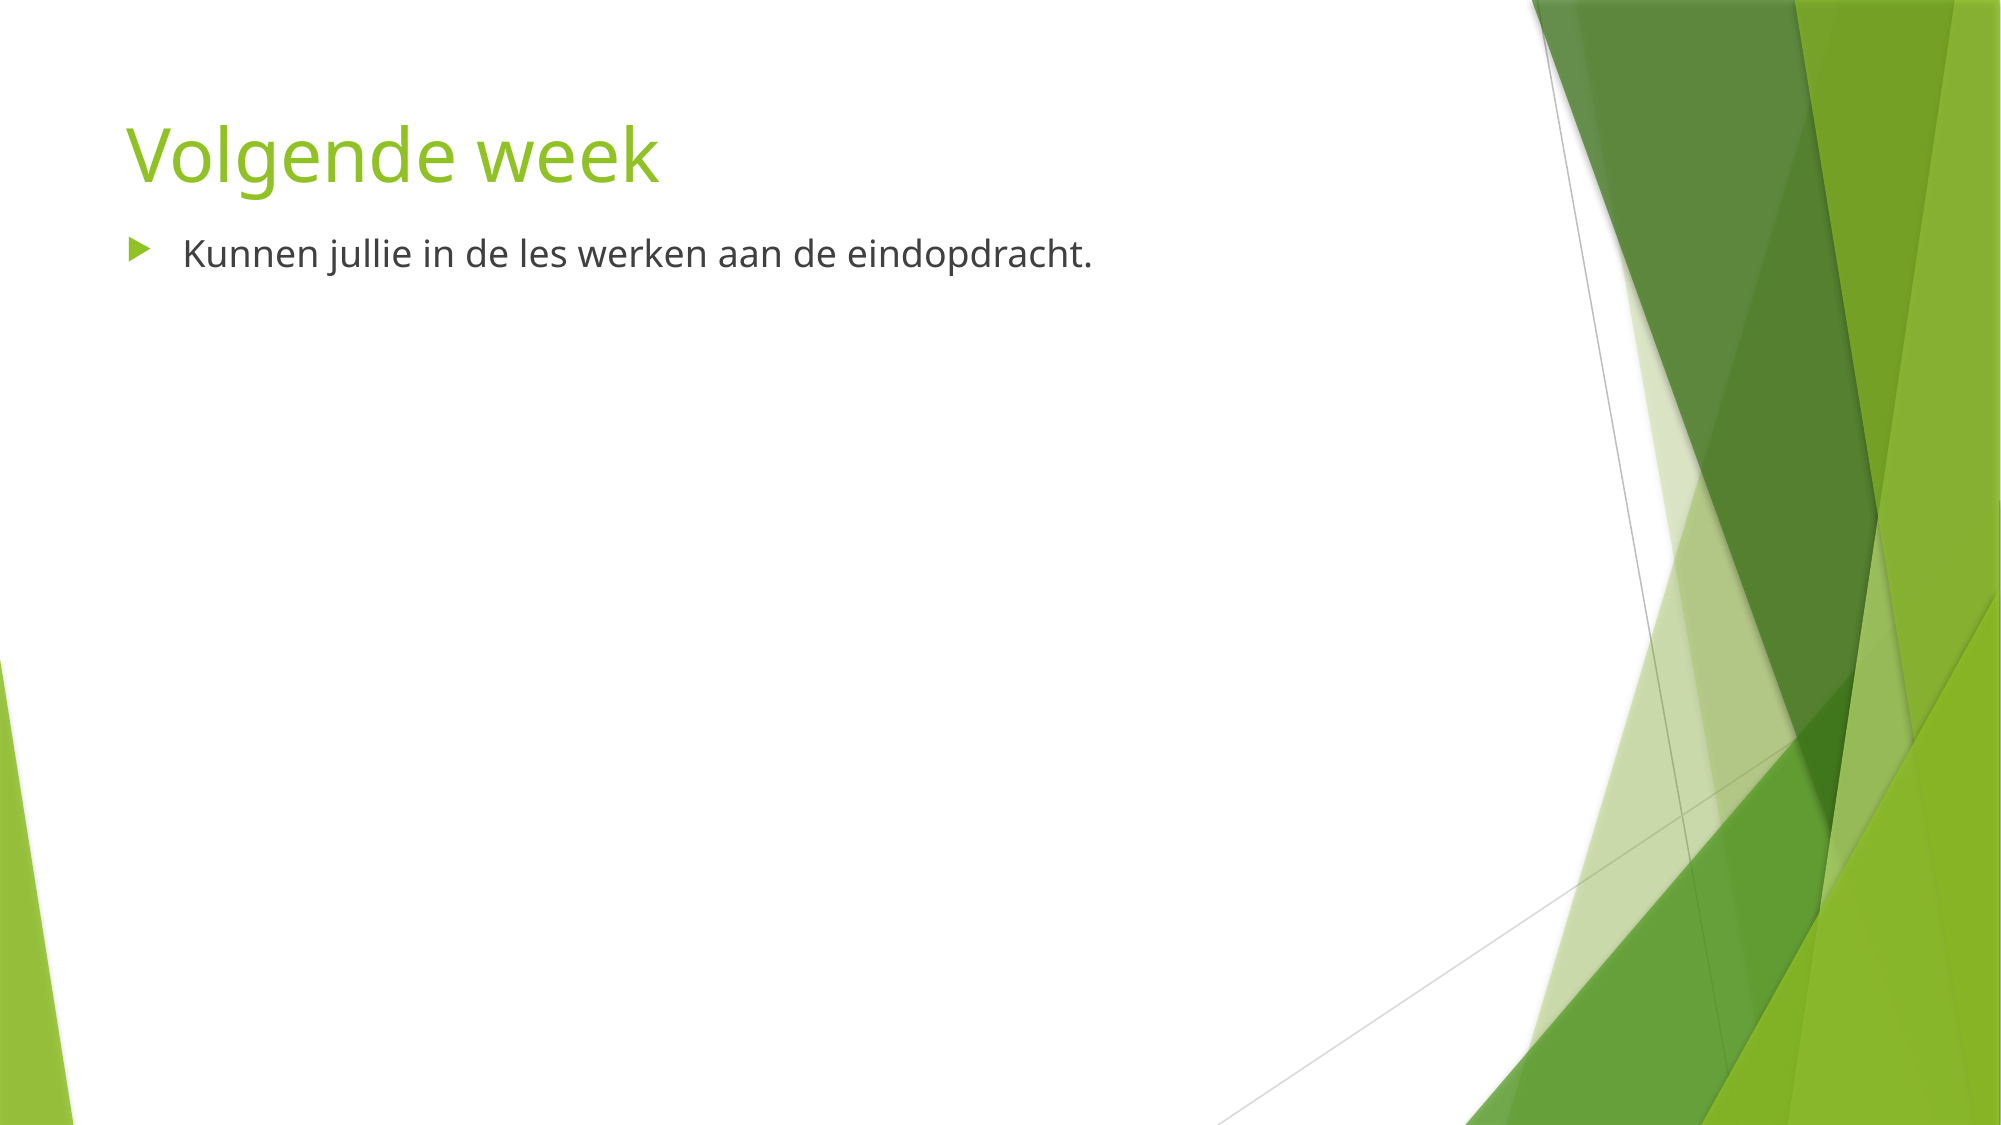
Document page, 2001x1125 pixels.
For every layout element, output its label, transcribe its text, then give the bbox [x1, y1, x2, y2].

list Kunnen jullie in de les werken aan de eindopdracht. [111, 222, 1522, 992]
title Volgende week [111, 99, 1522, 222]
